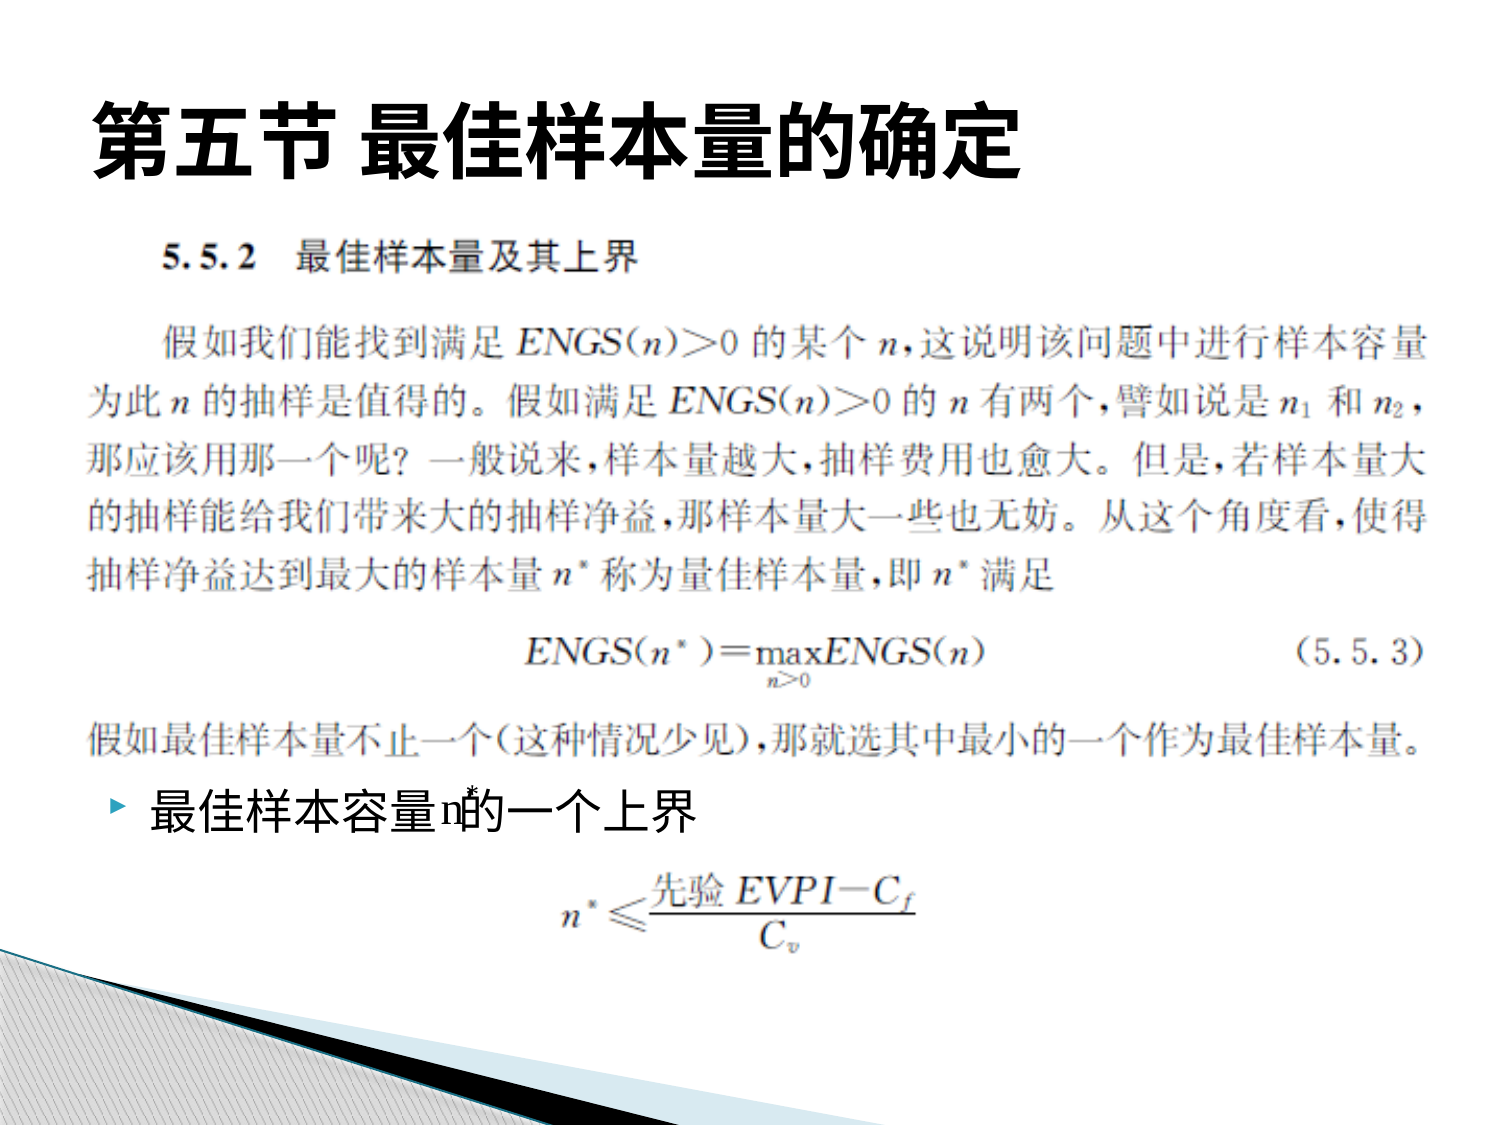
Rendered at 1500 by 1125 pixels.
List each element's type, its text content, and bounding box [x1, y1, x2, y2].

picture [527, 843, 950, 977]
picture [70, 222, 1442, 774]
title 第五节 最佳样本量的确定 [75, 45, 1425, 222]
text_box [433, 773, 489, 833]
list 最佳样本容量 的一个上界 [75, 785, 1425, 986]
